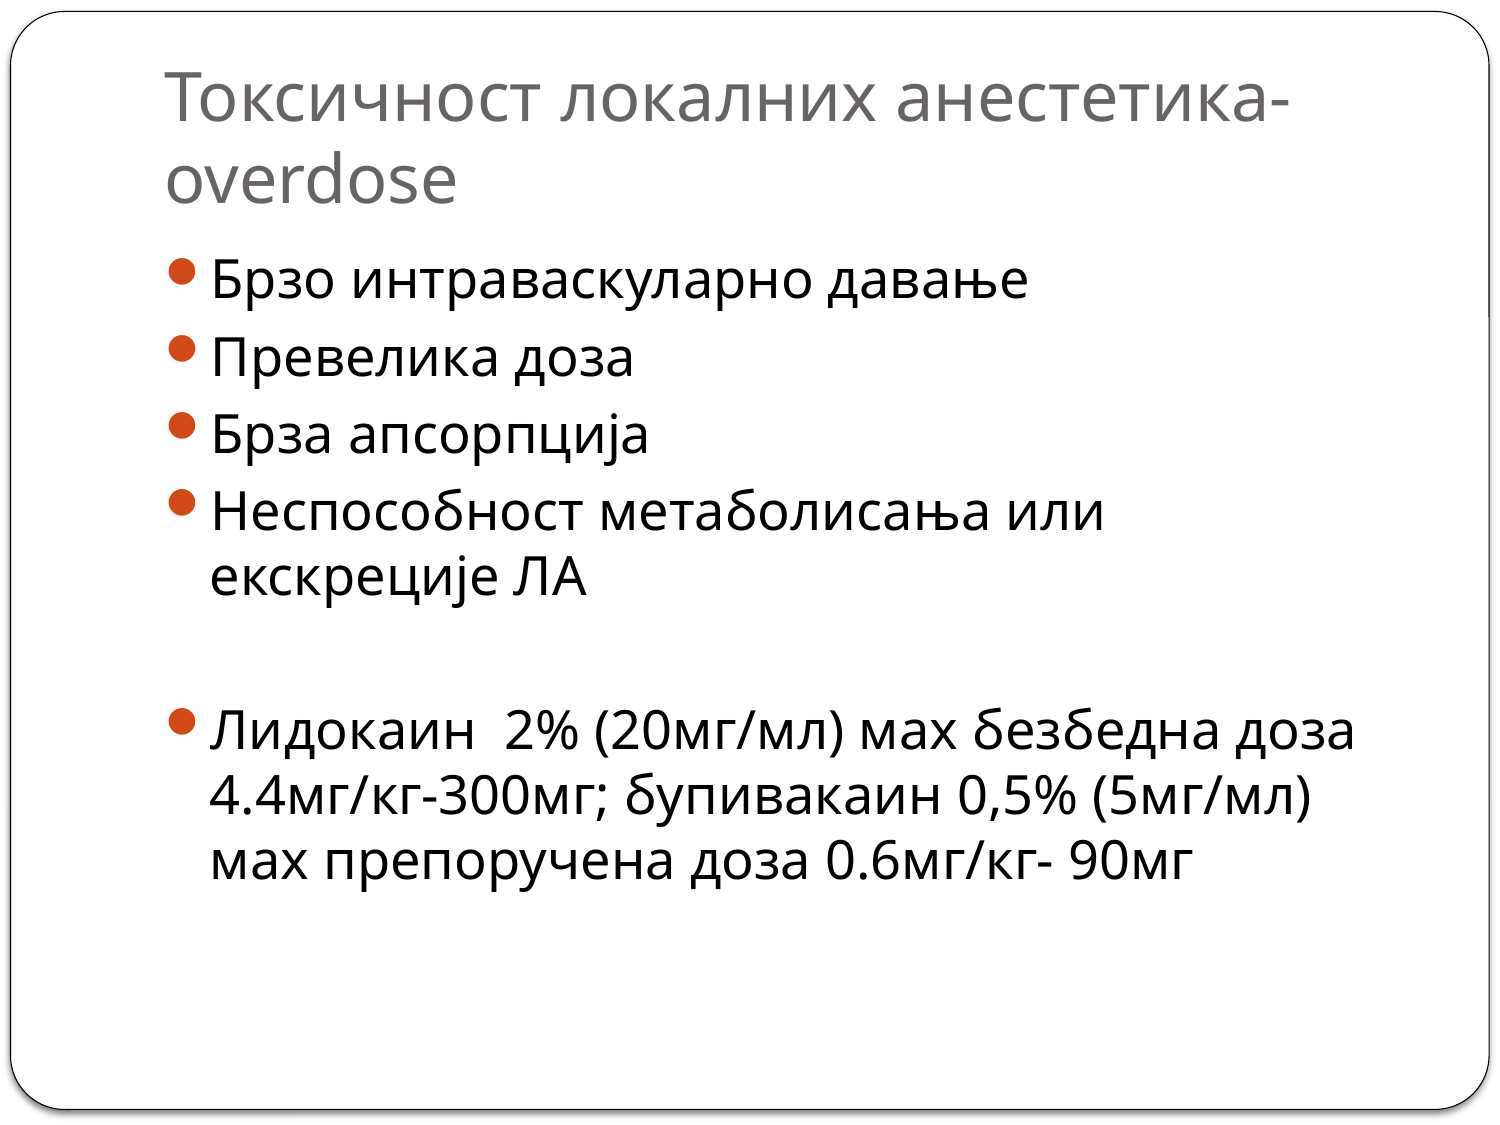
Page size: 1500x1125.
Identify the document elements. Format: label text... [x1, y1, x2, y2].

title Токсичност локалних анестетика- overdose [150, 45, 1425, 233]
list Брзо интраваскуларно давање Превелика доза Брза апсорпција Неспособност метаболисања или екскреције ЛА Лидокаин 2% (20мг/мл) мах безбедна доза 4.4мг/кг-300мг; бупивакаин 0,5% (5мг/мл) мах препоручена доза 0.6мг/кг- 90мг [150, 237, 1425, 988]
